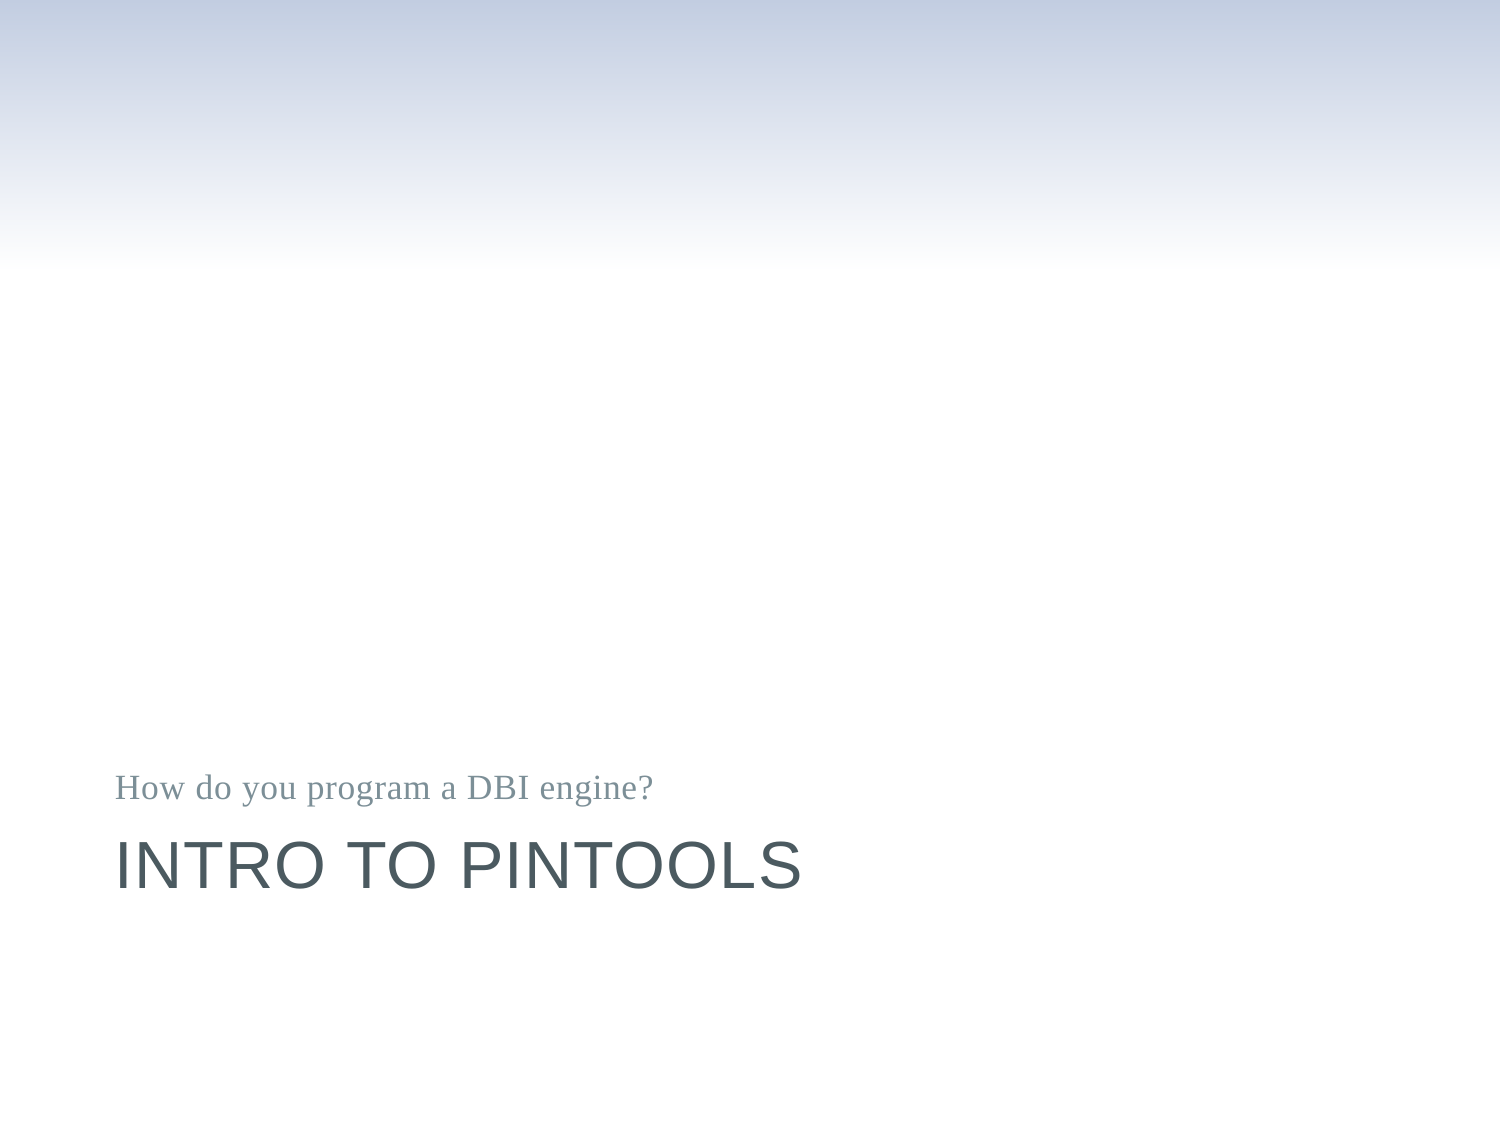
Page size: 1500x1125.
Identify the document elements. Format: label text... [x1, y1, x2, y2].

title Intro To Pintools [99, 815, 1394, 1038]
list How do you program a DBI engine? [99, 567, 1394, 815]
